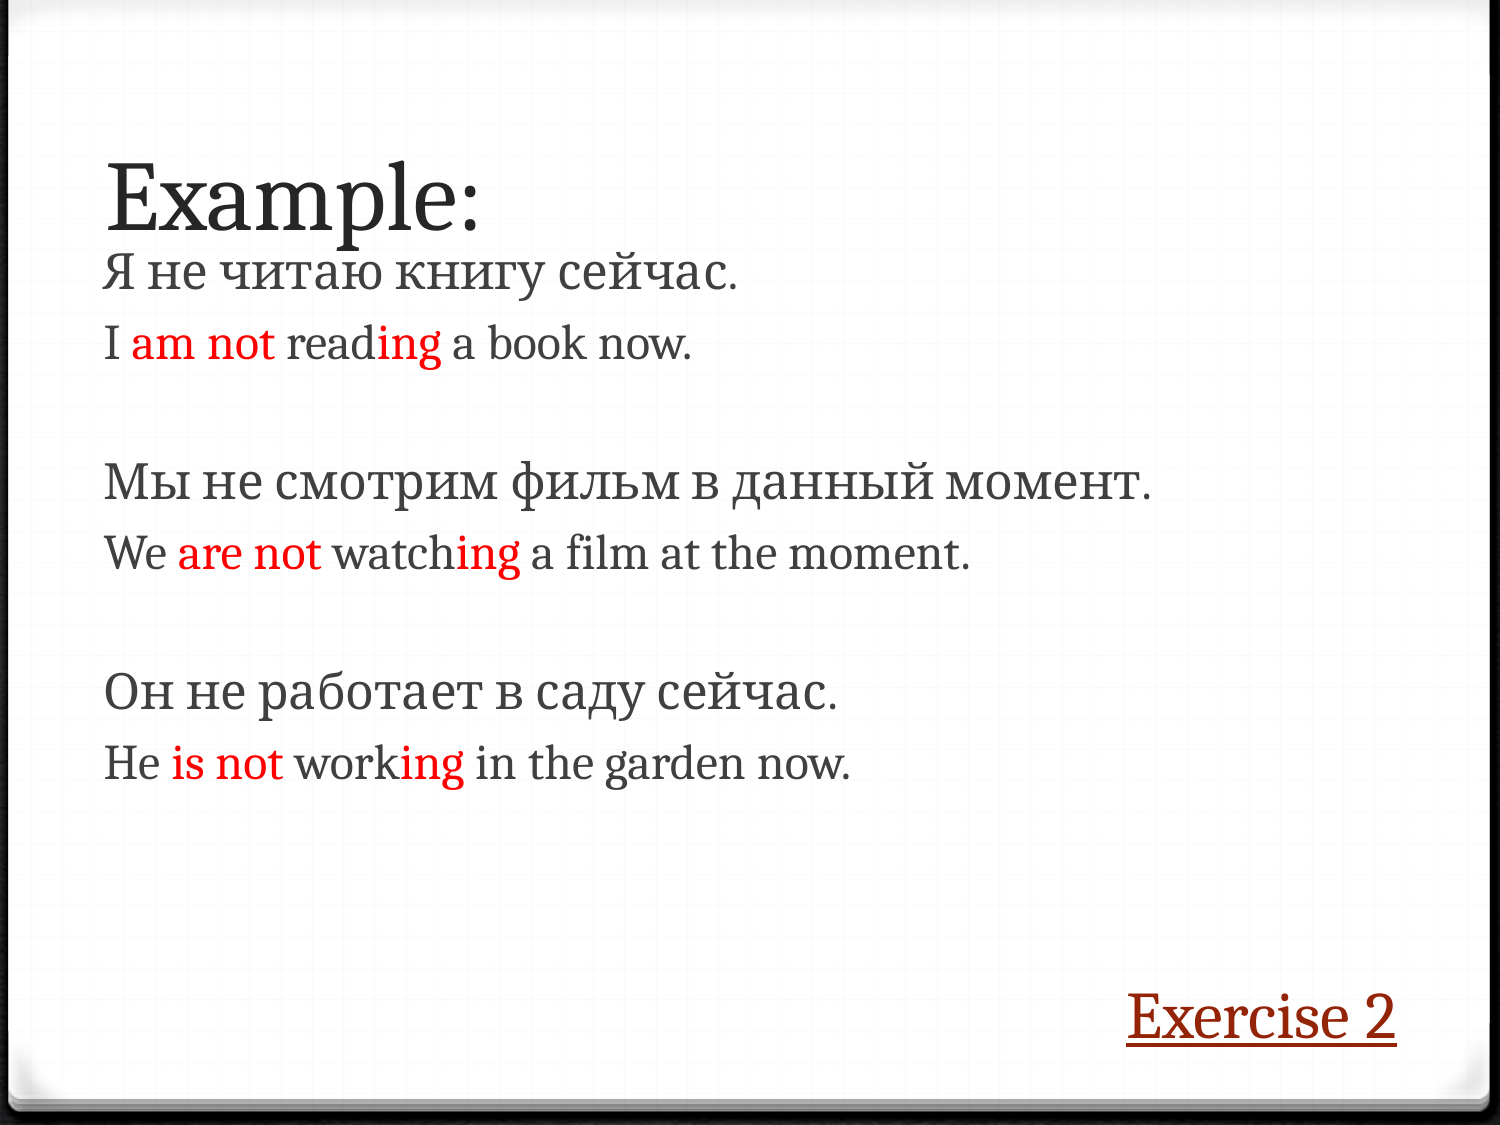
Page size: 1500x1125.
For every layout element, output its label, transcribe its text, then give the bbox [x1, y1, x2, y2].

picture [0, 0, 1500, 1125]
title Example: [90, 71, 1410, 231]
list Я не читаю книгу сейчас. I am not reading a book now. Мы не смотрим фильм в данный момент. We are not watching a film at the moment. Он не работает в саду сейчас. He is not working in the garden now. [88, 231, 1439, 851]
text_box Exercise 2 [395, 964, 1412, 1060]
